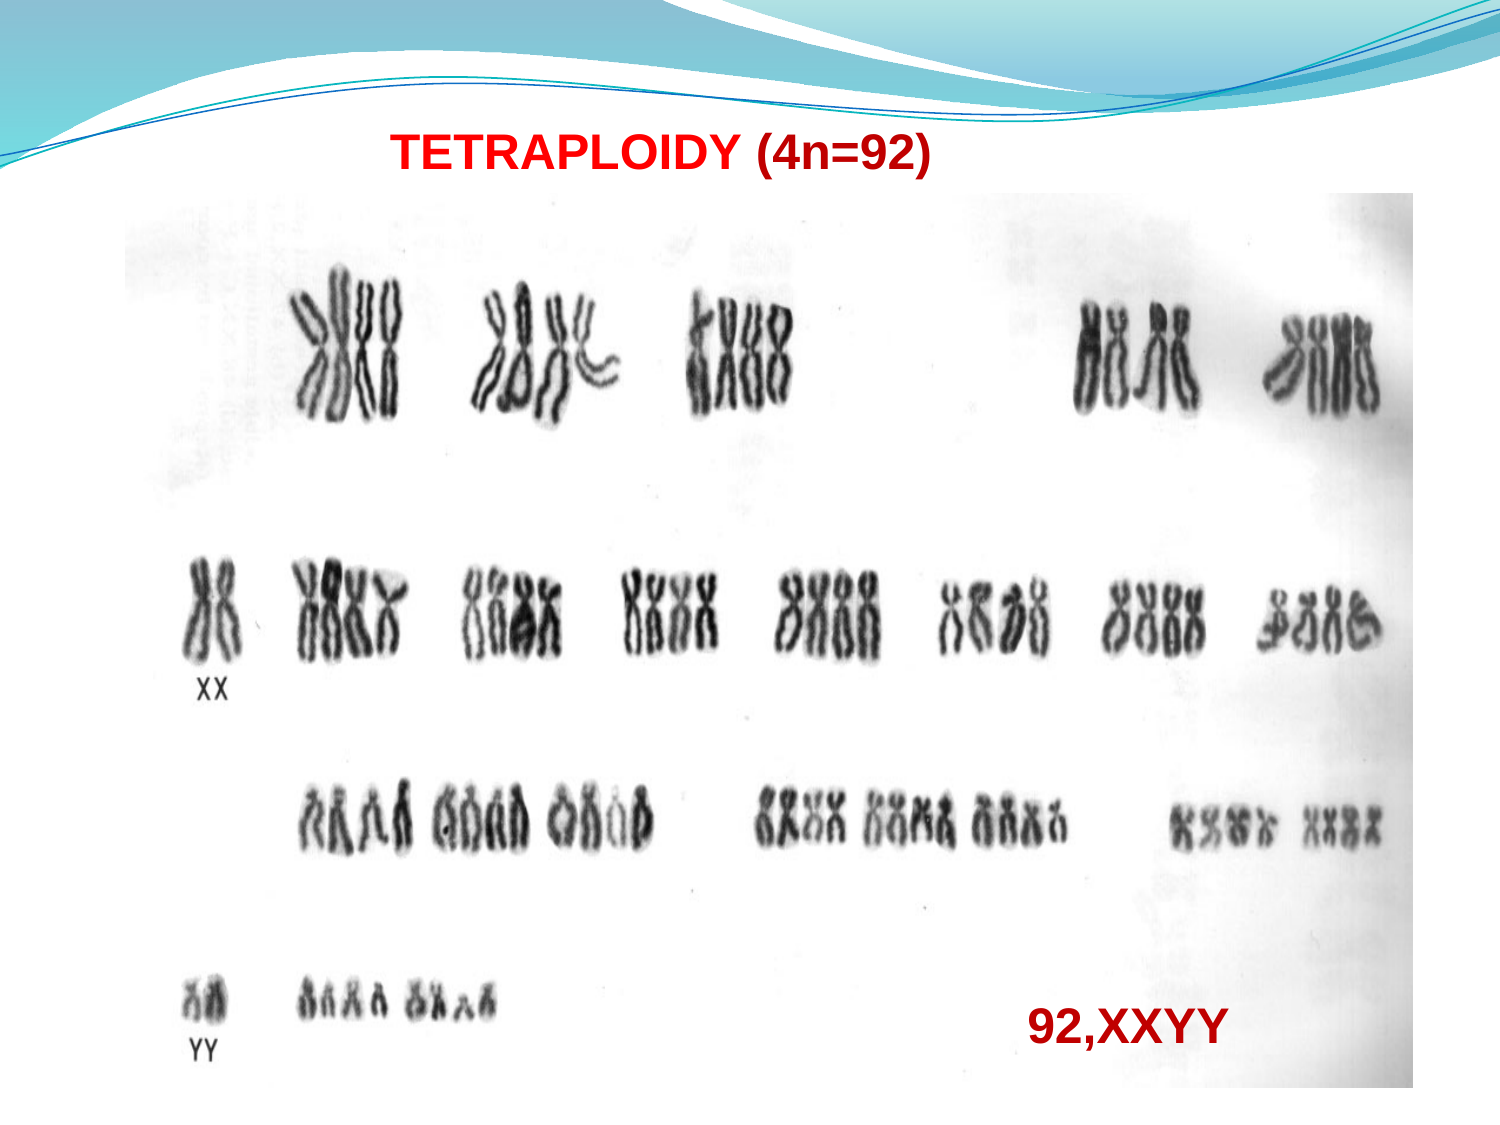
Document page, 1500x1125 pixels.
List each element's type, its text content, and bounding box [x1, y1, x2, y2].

picture [124, 193, 1413, 1088]
text_box TETRAPLOIDY (4n=92) [374, 112, 1113, 188]
